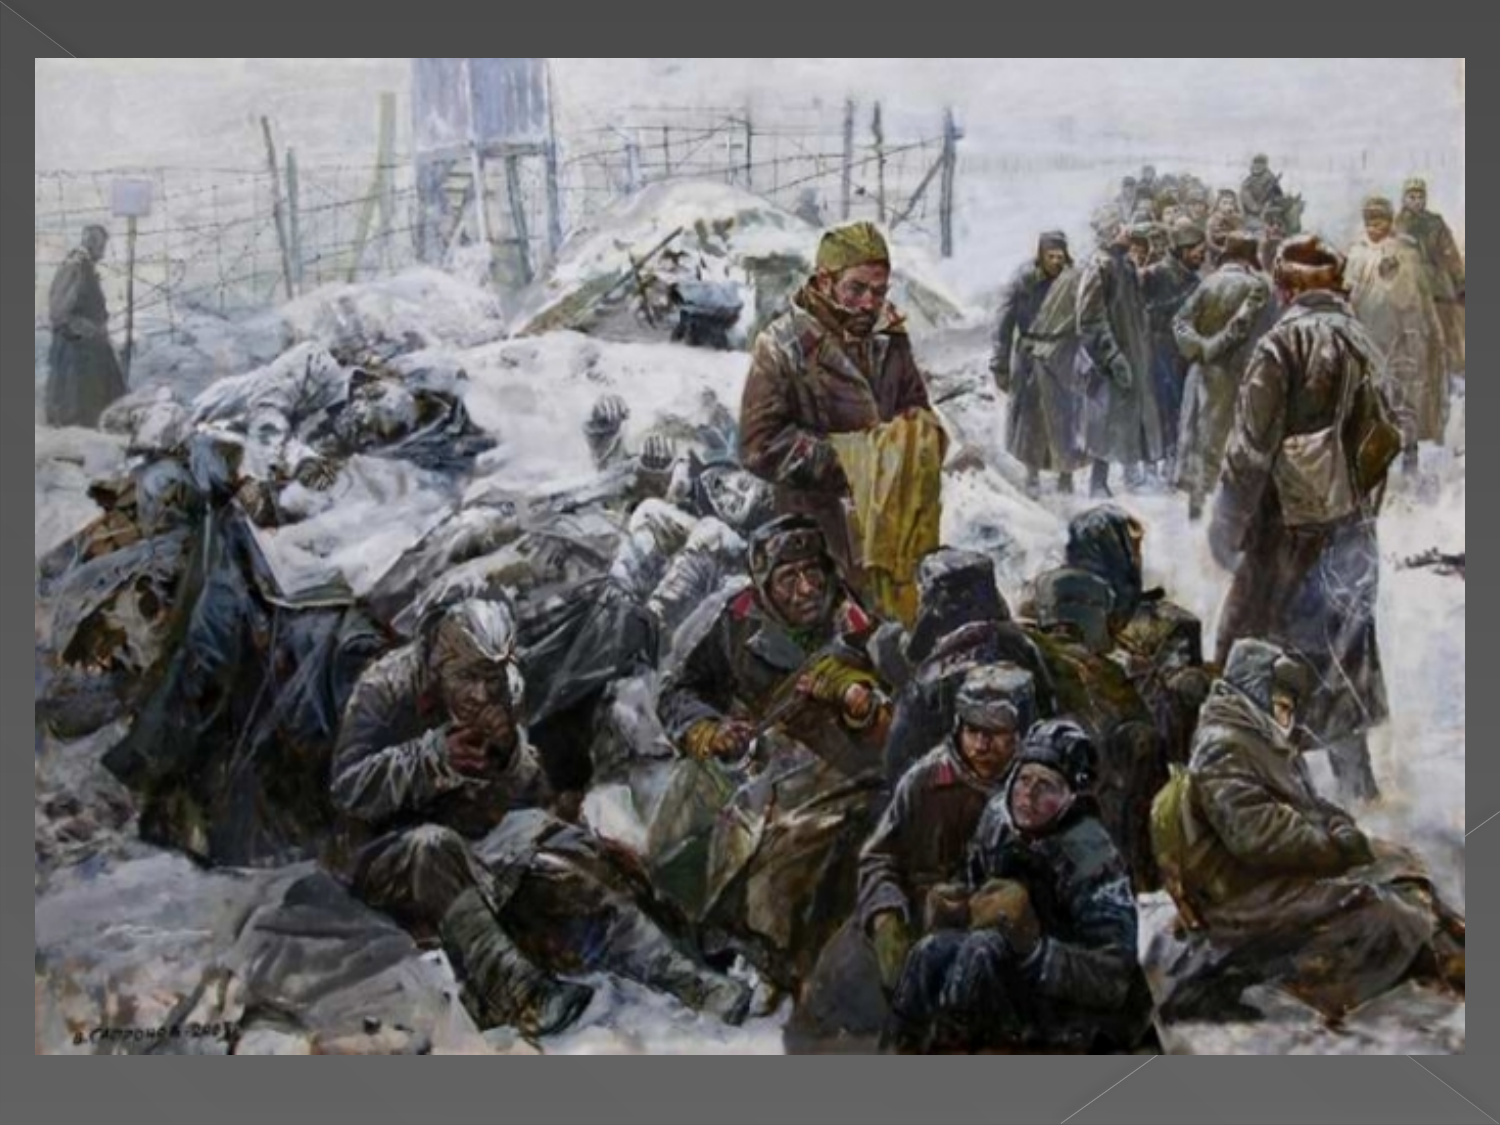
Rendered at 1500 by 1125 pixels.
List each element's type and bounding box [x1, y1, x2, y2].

picture [34, 58, 1466, 1055]
